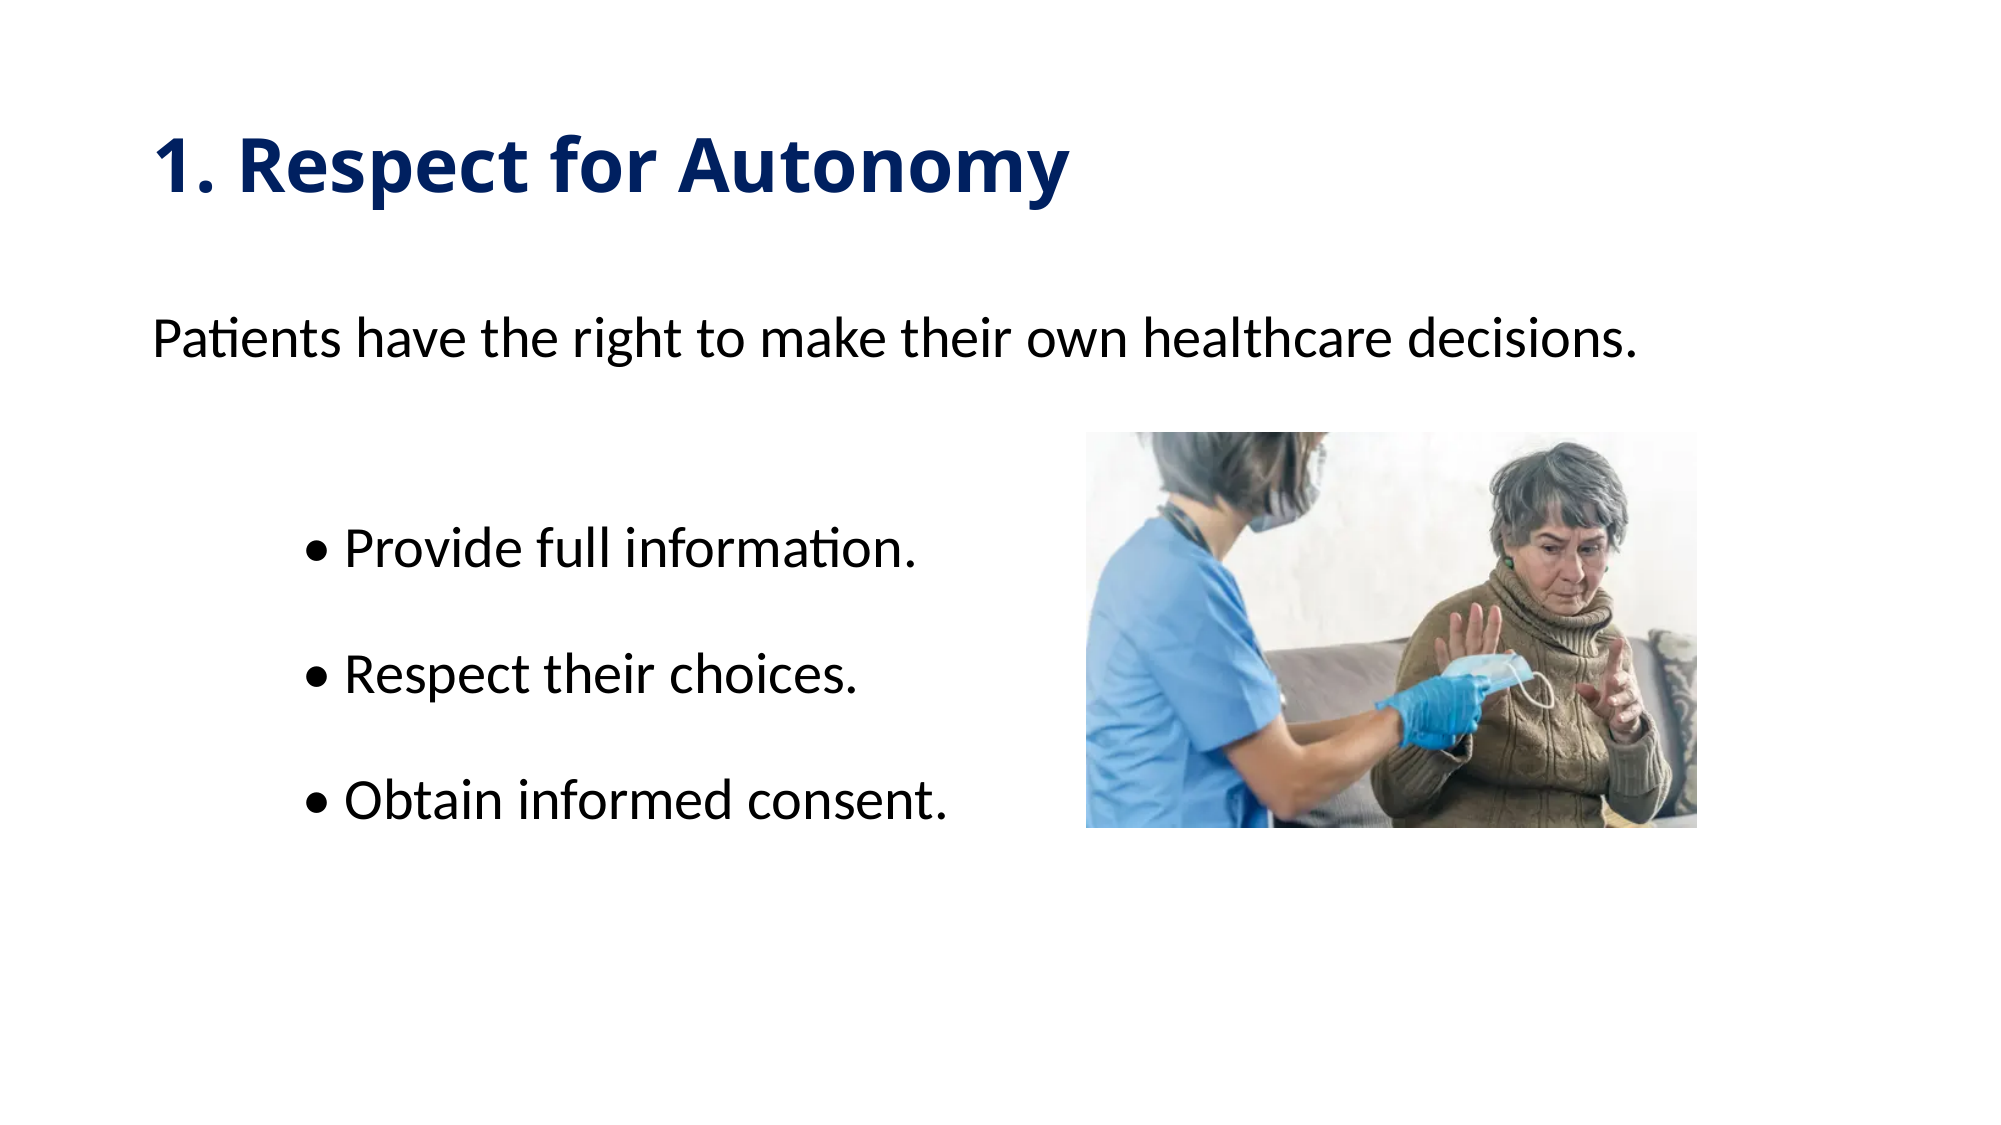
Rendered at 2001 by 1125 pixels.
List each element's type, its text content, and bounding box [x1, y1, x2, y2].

title 1. Respect for Autonomy [137, 59, 1863, 278]
picture [1086, 432, 1697, 828]
list Patients have the right to make their own healthcare decisions. • Provide full information. • Respect their choices. • Obtain informed consent. [137, 299, 1863, 1014]
